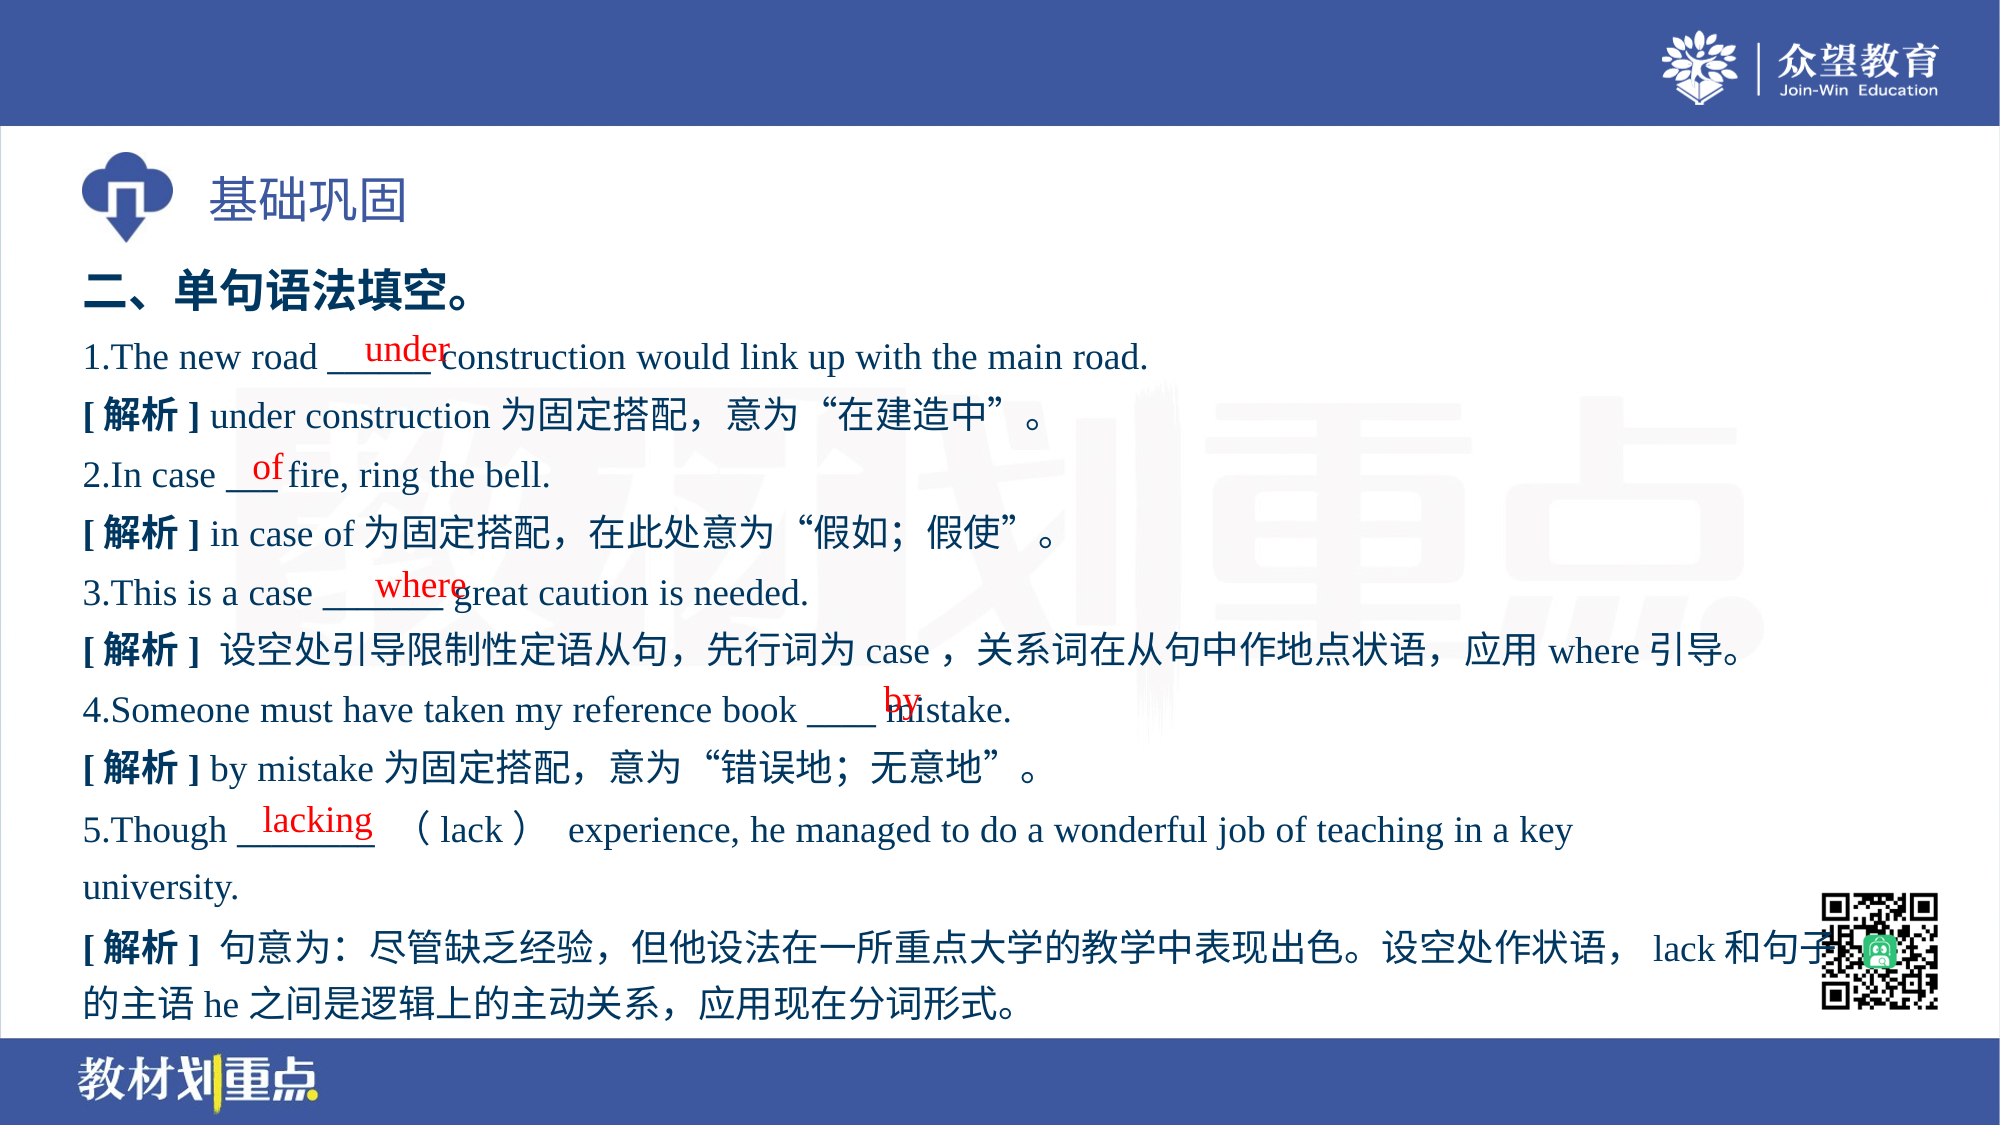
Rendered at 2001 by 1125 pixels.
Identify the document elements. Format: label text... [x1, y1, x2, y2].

text_box 1.The new road ______ construction would link up with the main road. [82, 320, 1817, 373]
text_box [解析] in case of为固定搭配，在此处意为“假如；假使”。 [82, 497, 1817, 549]
text_box [解析] 句意为：尽管缺乏经验，但他设法在一所重点大学的教学中表现出色。设空处作状语，lack和句子 的主语he之间是逻辑上的主动关系，应用现在分词形式。 [82, 908, 1817, 1021]
text_box [解析] under construction为固定搭配，意为“在建造中”。 [82, 380, 1817, 432]
text_box [解析] by mistake为固定搭配，意为“错误地；无意地”。 [82, 732, 1817, 784]
text_box under [351, 313, 464, 365]
text_box of [238, 430, 298, 483]
text_box by [869, 663, 935, 716]
text_box 二、单句语法填空。 [82, 247, 1817, 313]
text_box 4.Someone must have taken my reference book ____ mistake. [82, 673, 1817, 726]
text_box 2.In case ___ fire, ring the bell. [82, 438, 1817, 491]
text_box [解析] 设空处引导限制性定语从句，先行词为case，关系词在从句中作地点状语，应用where引导。 [82, 615, 1817, 667]
text_box where [361, 548, 481, 601]
text_box 5.Though ________ （lack） experience, he managed to do a wonderful job of teaching in a key university. [82, 789, 1817, 903]
picture [0, 0, 2000, 1125]
text_box 3.This is a case _______ great caution is needed. [82, 556, 1817, 608]
text_box lacking [249, 783, 387, 836]
